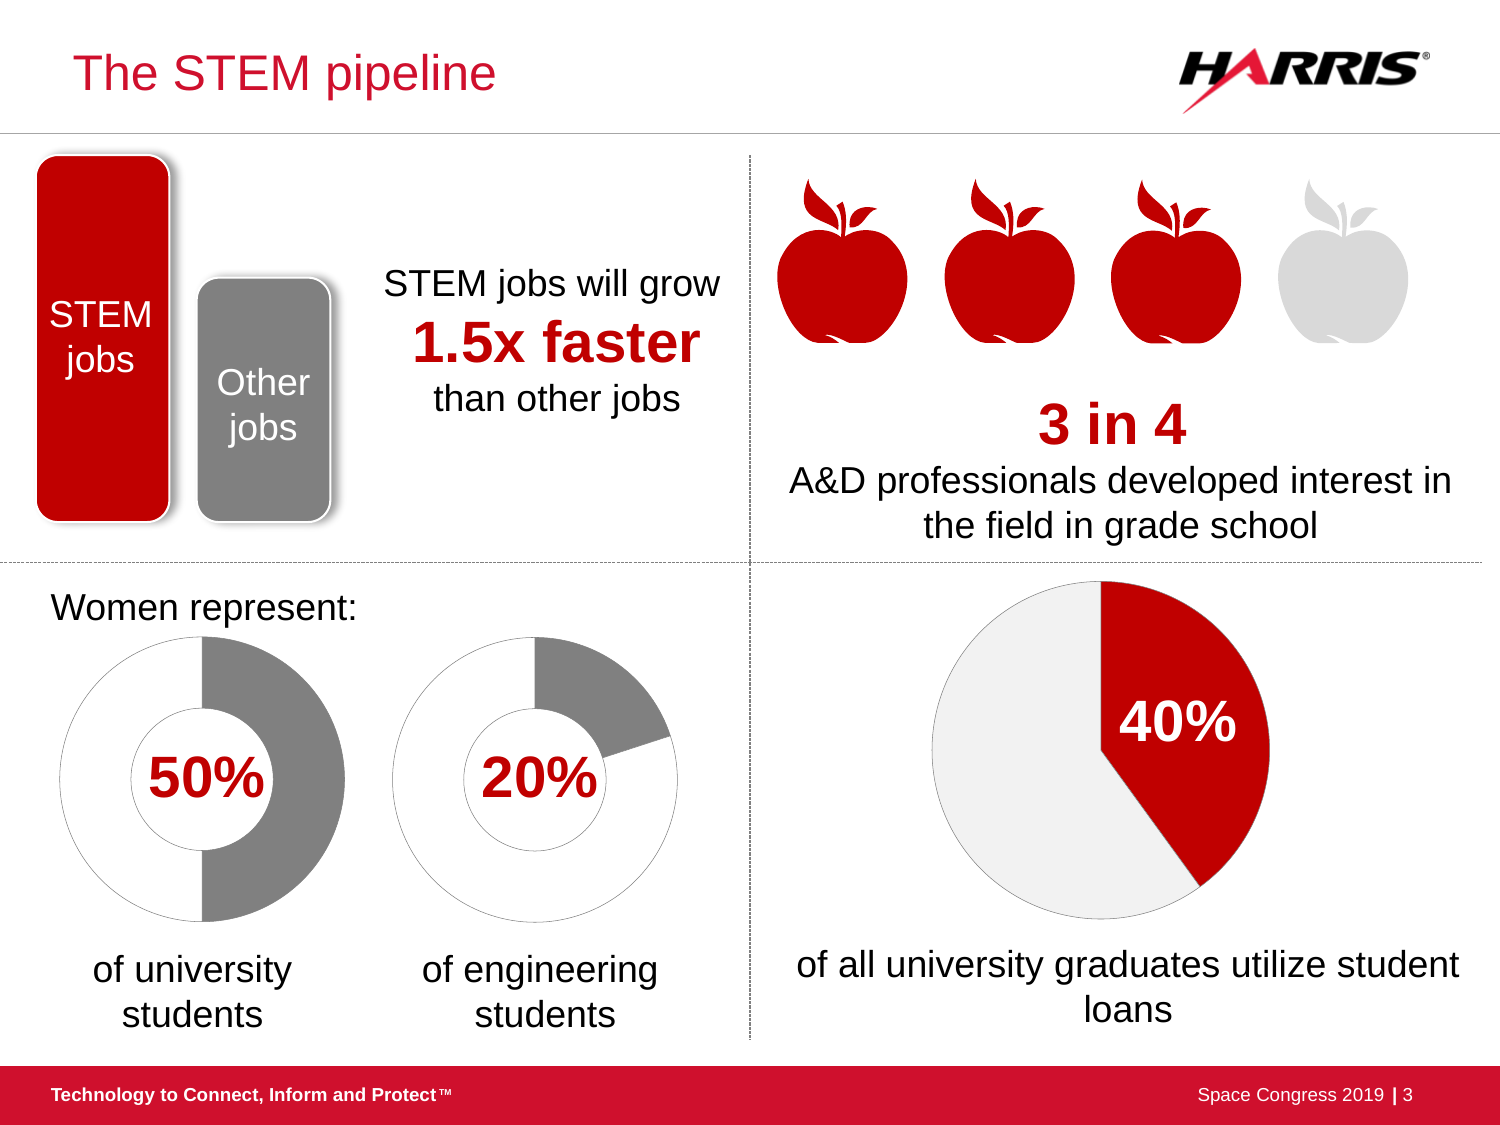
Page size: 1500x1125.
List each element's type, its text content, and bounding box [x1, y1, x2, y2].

text_box of engineering students [406, 937, 674, 1043]
text_box [943, 178, 1076, 344]
text_box STEM jobs [12, 282, 190, 388]
chart [0, 630, 749, 929]
text_box [1277, 178, 1410, 345]
title The STEM pipeline [57, 14, 1153, 134]
picture [1179, 48, 1430, 114]
text_box STEM jobs will grow 1.5x faster than other jobs [364, 251, 749, 427]
text_box [34, 153, 171, 282]
text_box [1109, 179, 1243, 345]
text_box Women represent: [35, 575, 559, 631]
text_box [34, 388, 171, 524]
text_box [195, 456, 332, 524]
text_box Other jobs [174, 350, 352, 456]
text_box of all university graduates utilize student loans [751, 932, 1500, 1038]
text_box of university students [73, 937, 312, 1043]
text_box [195, 276, 332, 350]
text_box 3 in 4 A&D professionals developed interest in the field in grade school [772, 378, 1470, 554]
text_box [776, 178, 909, 344]
chart [777, 574, 1425, 927]
